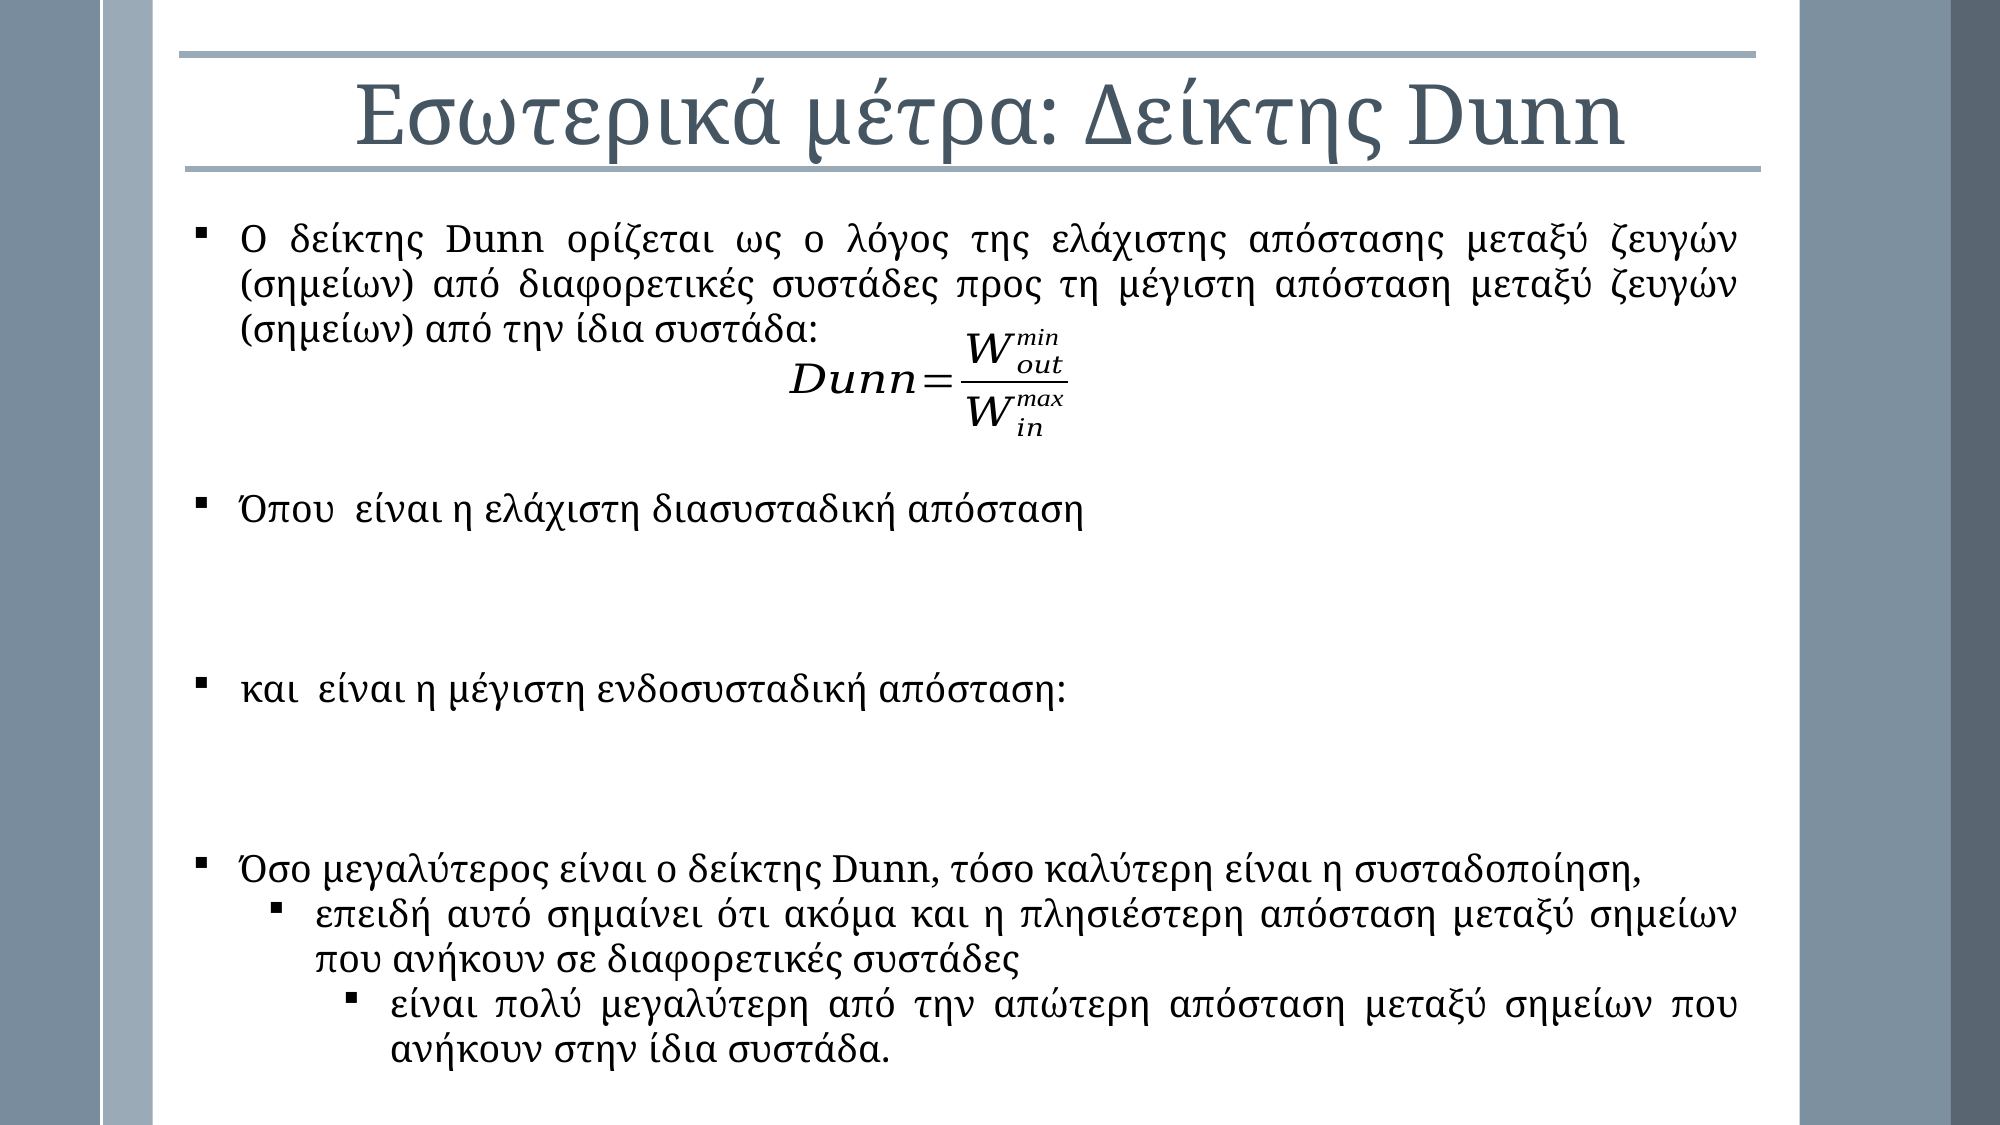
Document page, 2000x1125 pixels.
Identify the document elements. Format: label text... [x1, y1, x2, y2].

text_box Εσωτερικά μέτρα: Δείκτης Dunn [184, 53, 1797, 169]
